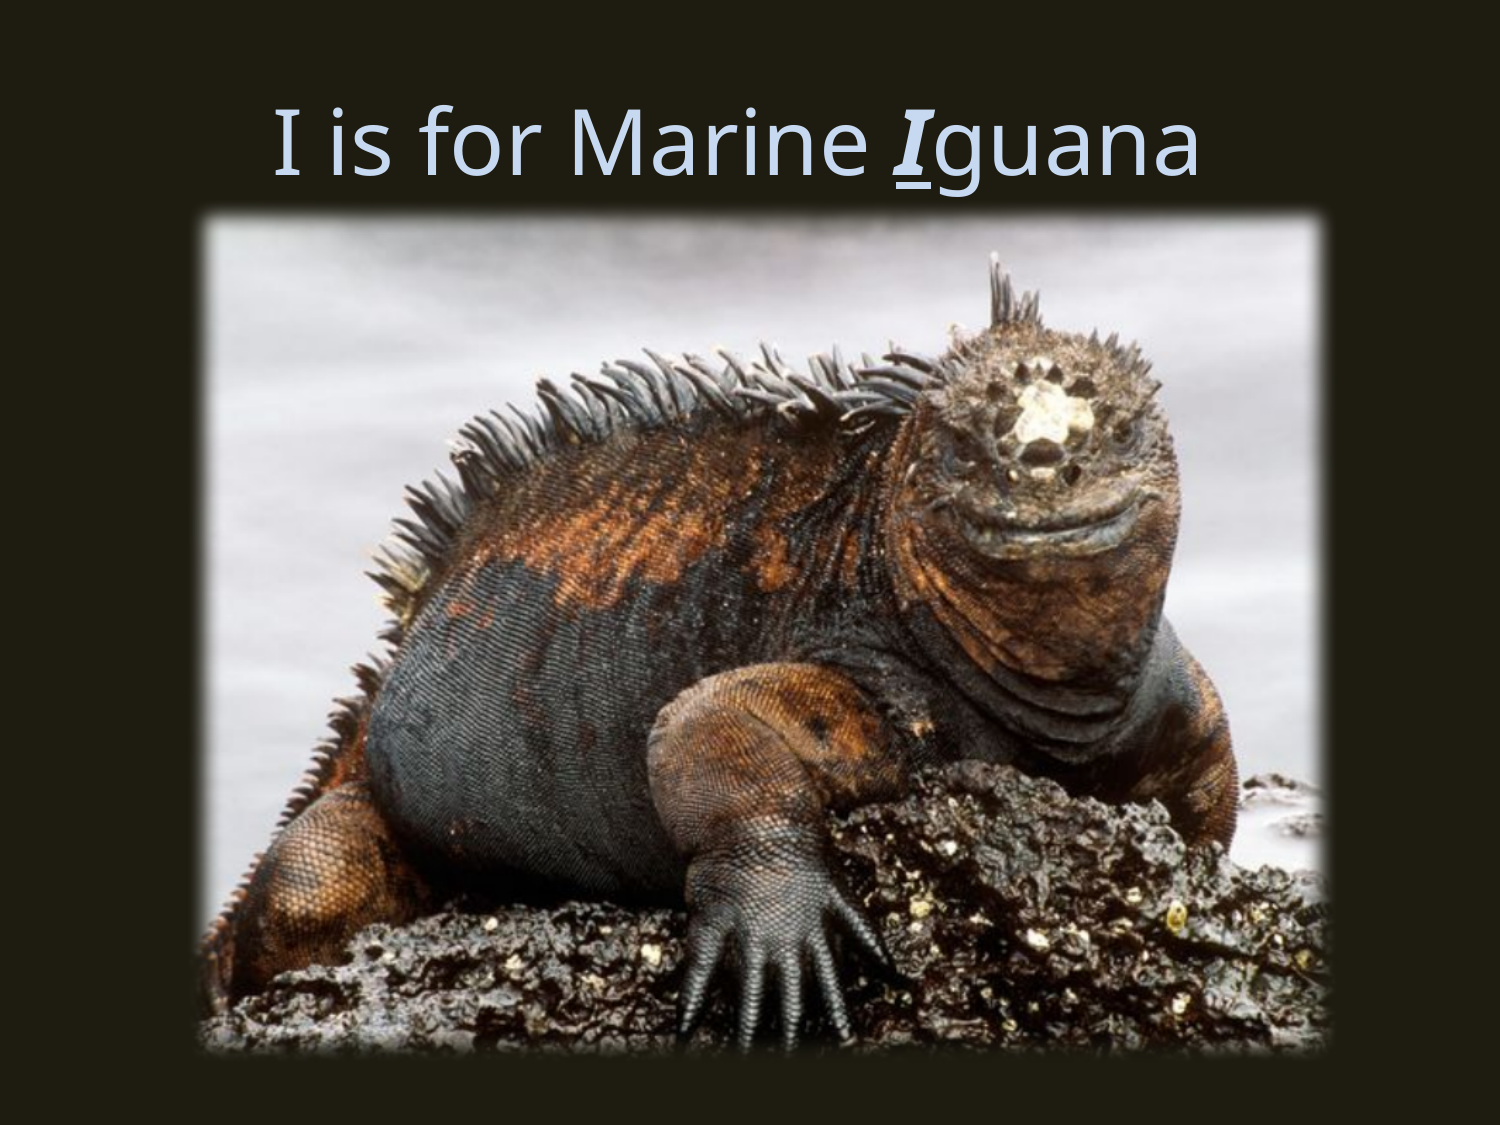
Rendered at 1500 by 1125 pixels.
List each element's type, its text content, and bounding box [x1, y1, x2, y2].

title I is for Marine Iguana [75, 45, 1425, 233]
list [187, 199, 1338, 1063]
